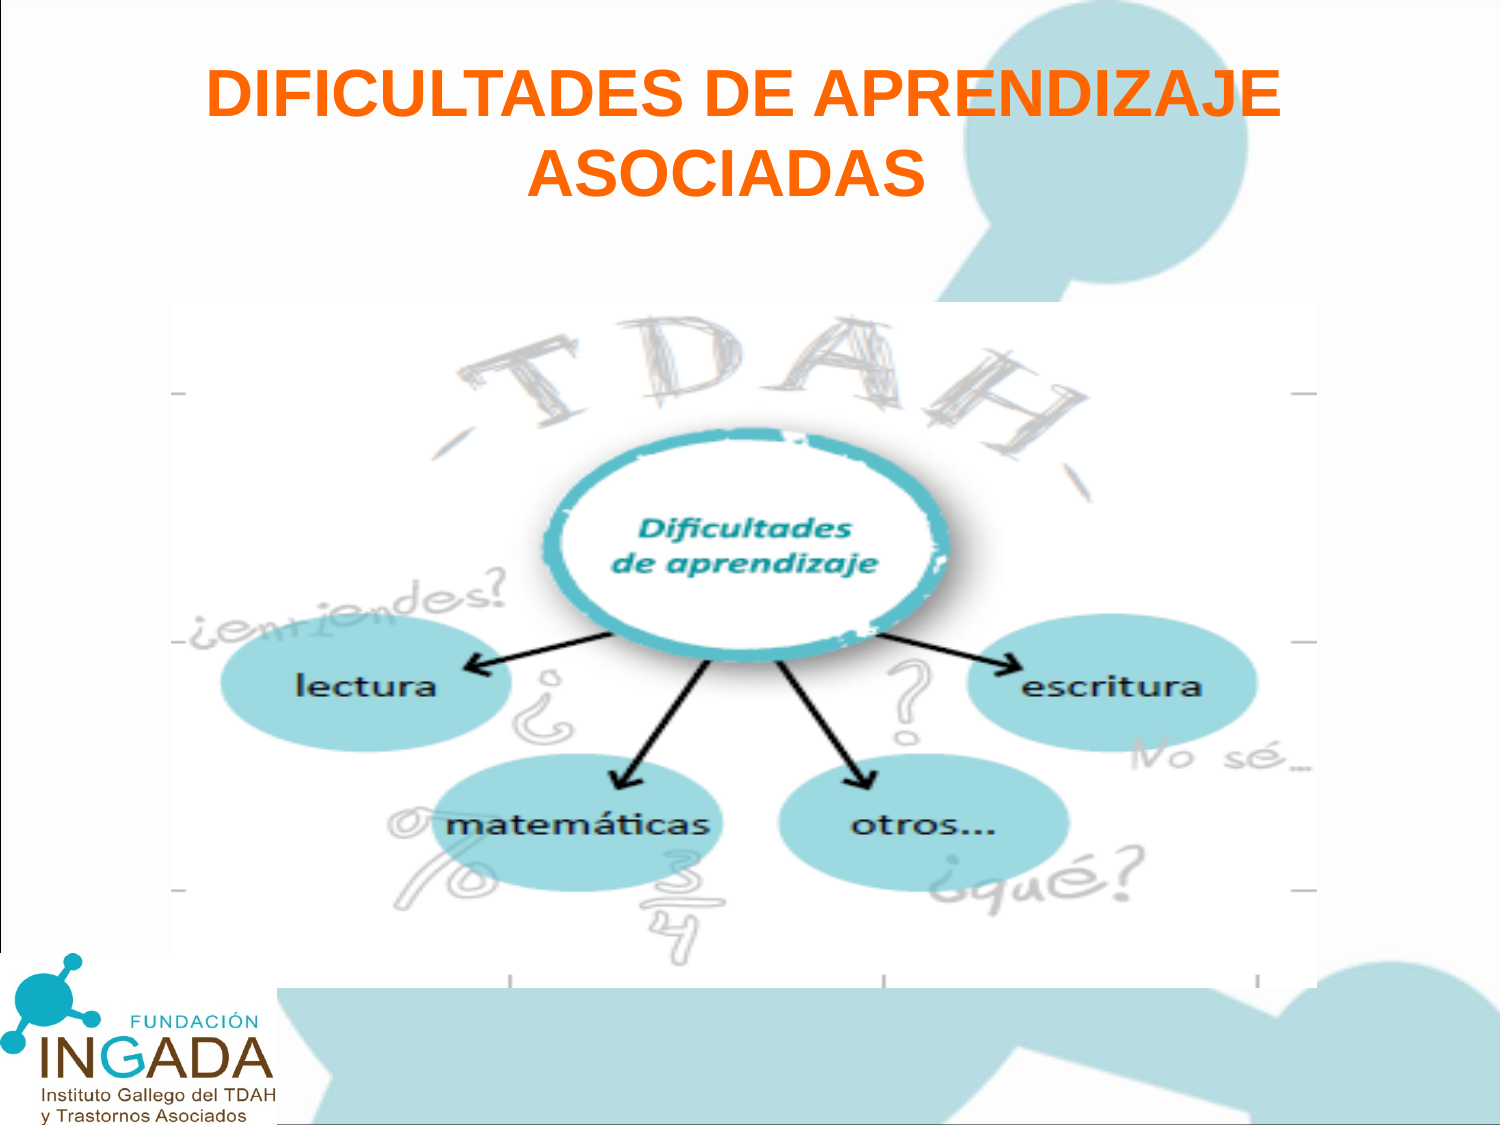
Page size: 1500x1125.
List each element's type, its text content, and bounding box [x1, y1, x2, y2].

picture [0, 0, 1500, 1125]
text_box DIFICULTADES DE APRENDIZAJE ASOCIADAS [29, 42, 1424, 258]
